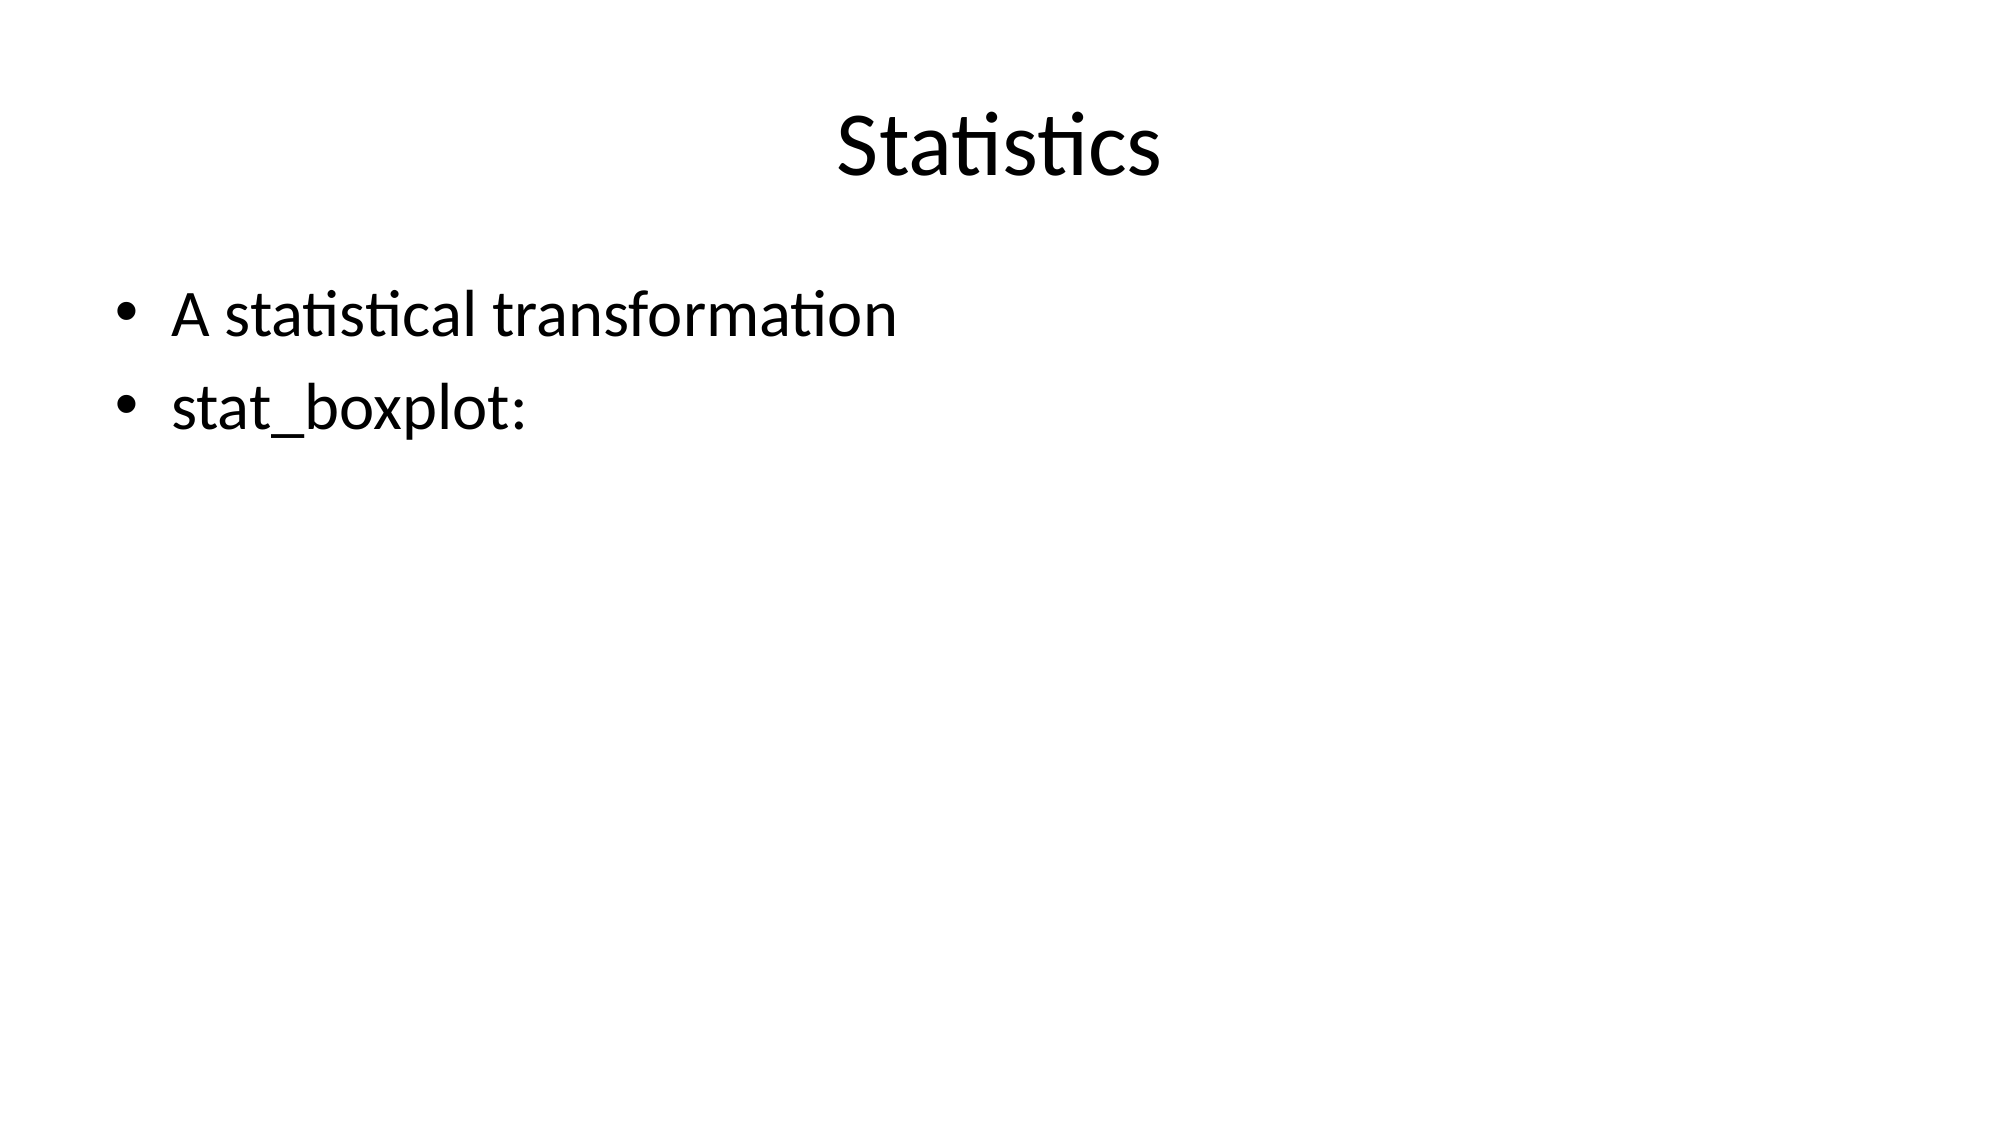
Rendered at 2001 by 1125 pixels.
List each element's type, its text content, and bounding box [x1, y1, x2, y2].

title Statistics [99, 45, 1900, 233]
list A statistical transformation stat_boxplot: [99, 262, 1900, 1005]
